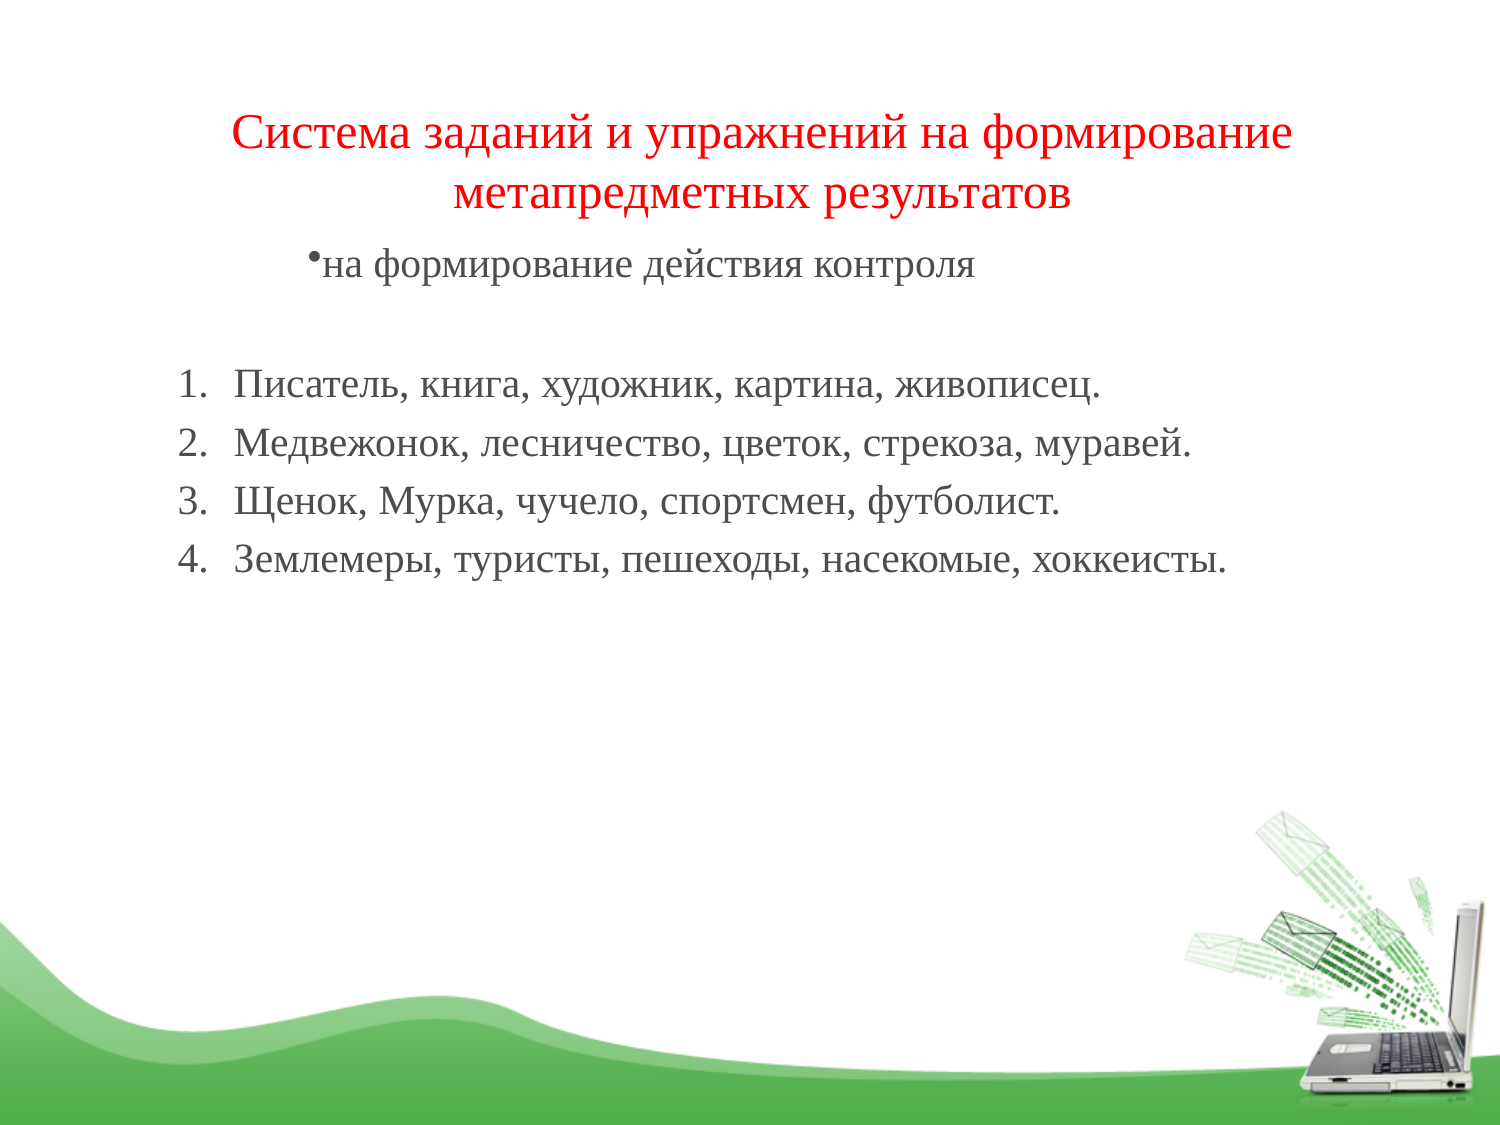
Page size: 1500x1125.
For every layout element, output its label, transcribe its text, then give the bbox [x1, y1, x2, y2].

list на формирование действия контроля Писатель, книга, художник, картина, живописец. Медвежонок, лесничество, цветок, стрекоза, муравей. Щенок, Мурка, чучело, спортсмен, футболист. Землемеры, туристы, пешеходы, насекомые, хоккеисты. [162, 224, 1363, 925]
picture [0, 0, 1500, 1125]
title Система заданий и упражнений на формирование метапредметных результатов [162, 99, 1363, 218]
